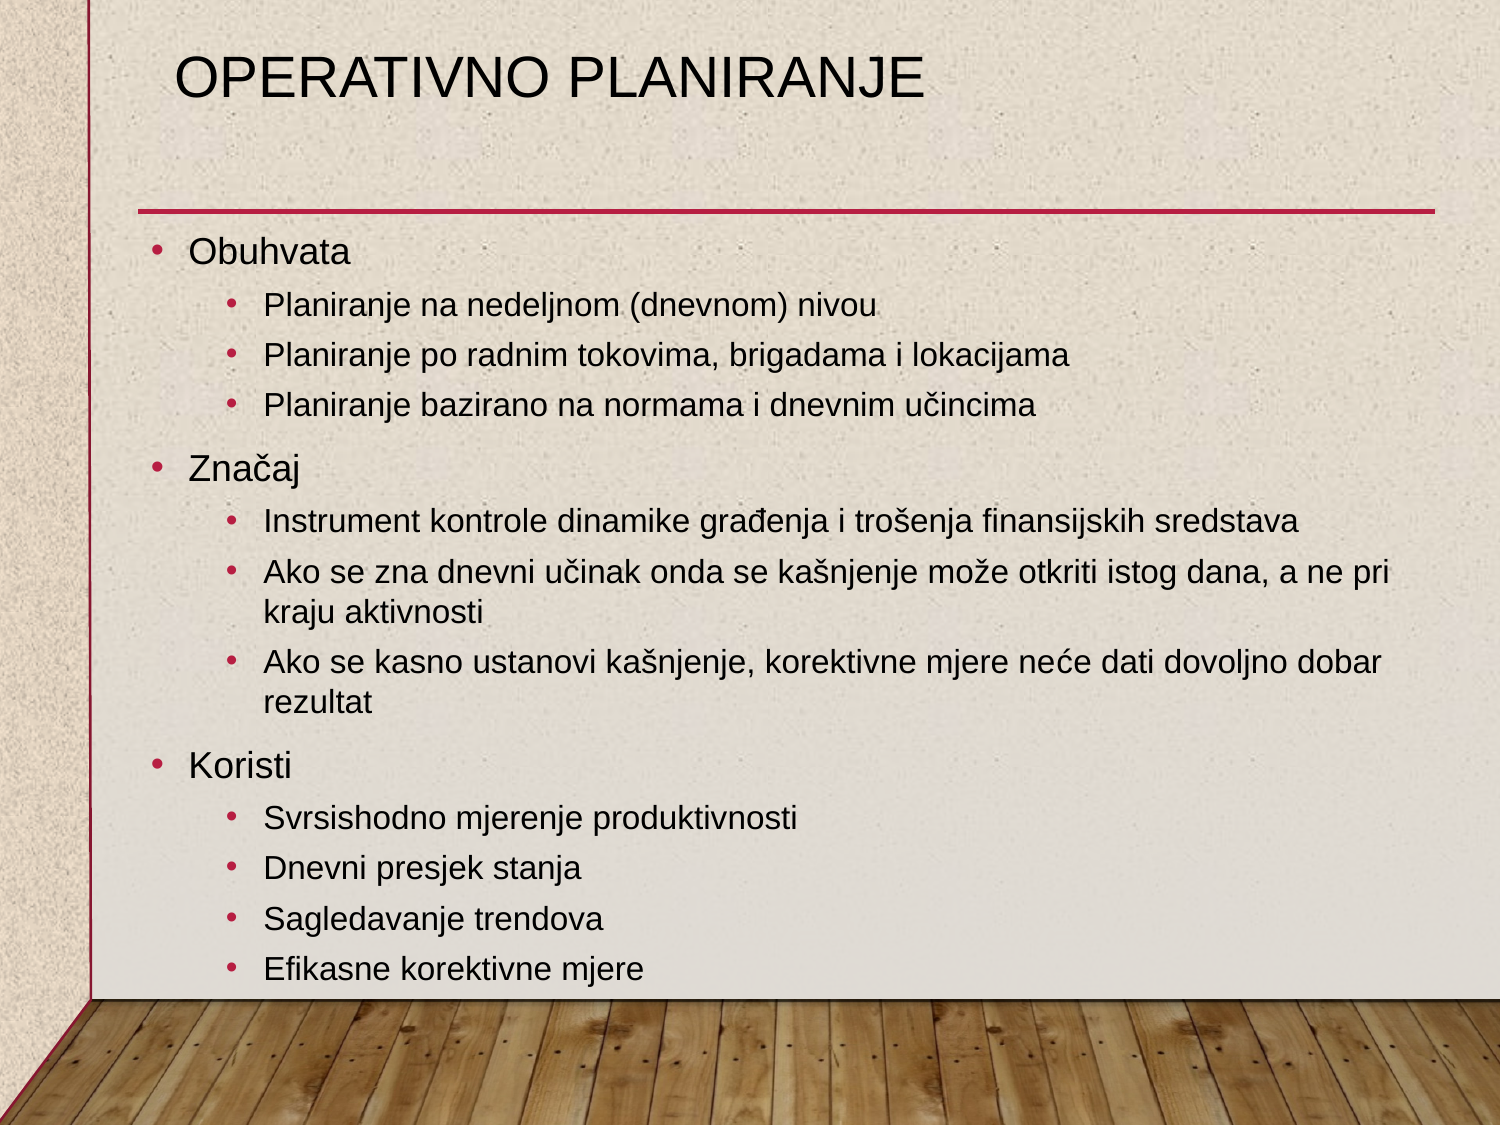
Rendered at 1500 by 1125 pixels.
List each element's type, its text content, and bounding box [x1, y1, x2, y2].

list Obuhvata Planiranje na nedeljnom (dnevnom) nivou Planiranje po radnim tokovima, brigadama i lokacijama Planiranje bazirano na normama i dnevnim učincima Značaj Instrument kontrole dinamike građenja i trošenja finansijskih sredstava Ako se zna dnevni učinak onda se kašnjenje može otkriti istog dana, a ne pri kraju aktivnosti Ako se kasno ustanovi kašnjenje, korektivne mjere neće dati dovoljno dobar rezultat Koristi Svrsishodno mjerenje produktivnosti Dnevni presjek stanja Sagledavanje trendova Efikasne korektivne mjere [135, 219, 1436, 965]
picture [91, 0, 1500, 395]
title OPERATIVNO PLANIRANJE [159, 32, 1412, 205]
picture [0, 999, 1500, 1125]
